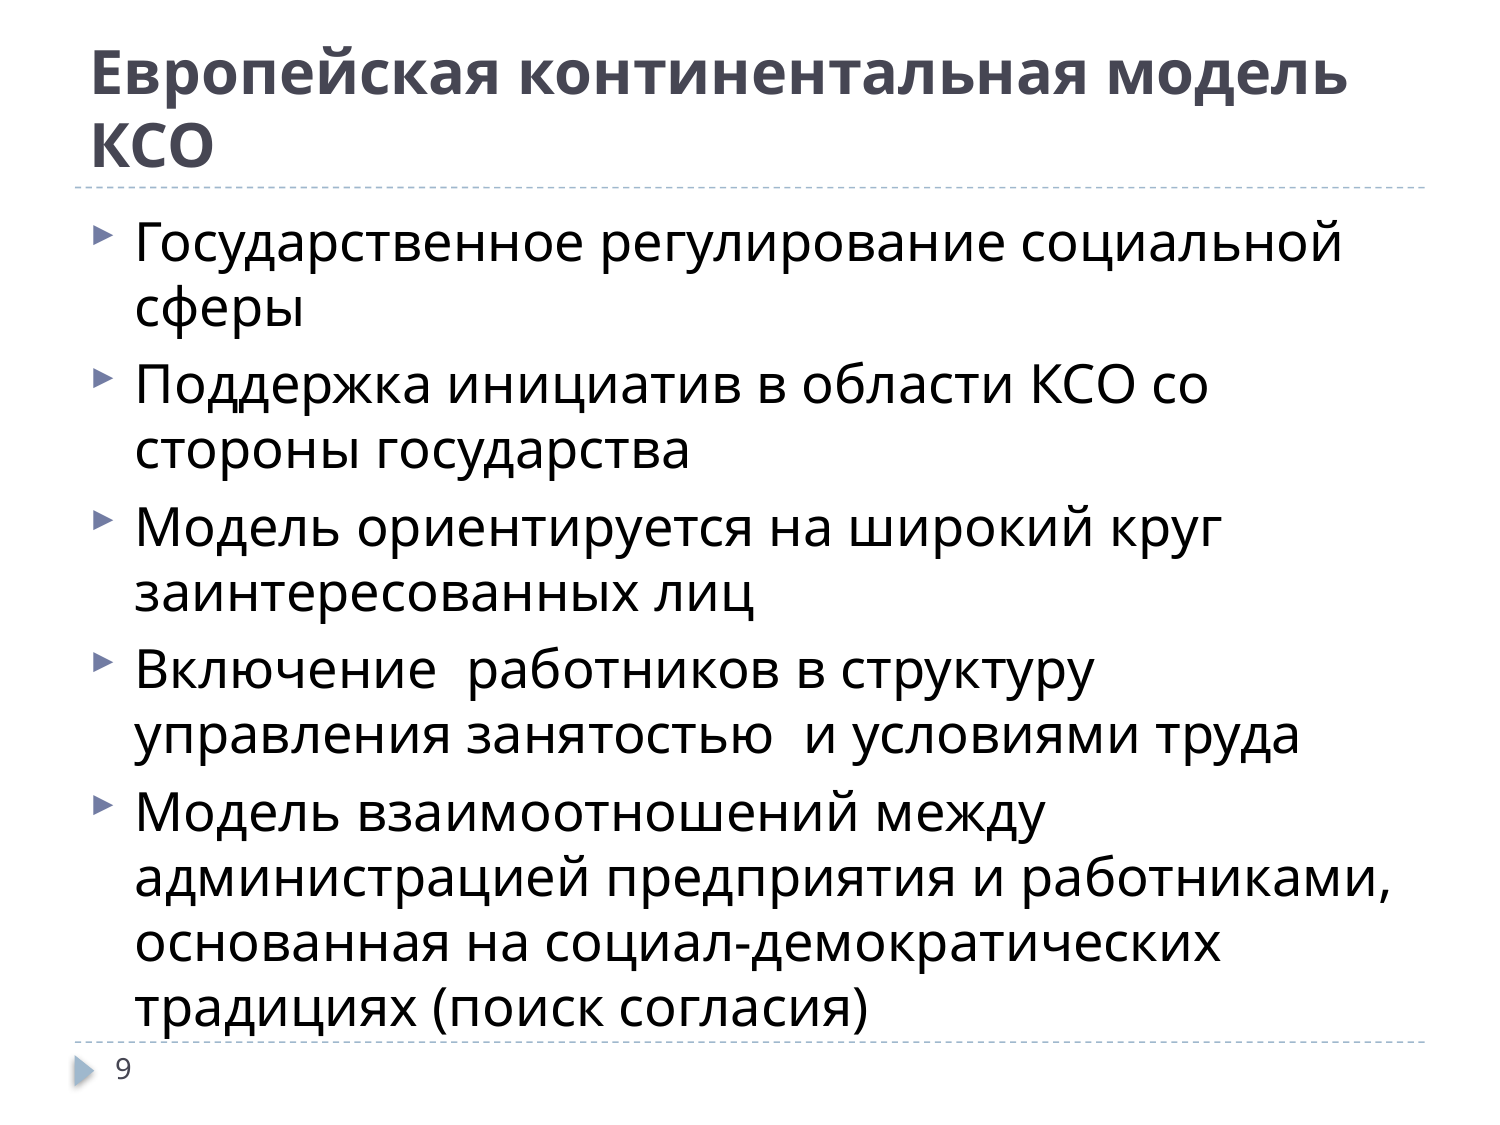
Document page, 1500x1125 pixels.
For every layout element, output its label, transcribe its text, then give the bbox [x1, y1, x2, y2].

slide_number 9 [100, 1042, 426, 1103]
list Государственное регулирование социальной сферы Поддержка инициатив в области КСО со стороны государства Модель ориентируется на широкий круг заинтересованных лиц Включение работников в структуру управления занятостью и условиями труда Модель взаимоотношений между администрацией предприятия и работниками, основанная на социал-демократических традициях (поиск согласия) [75, 200, 1425, 1010]
title Европейская континентальная модель КСО [75, 24, 1425, 188]
